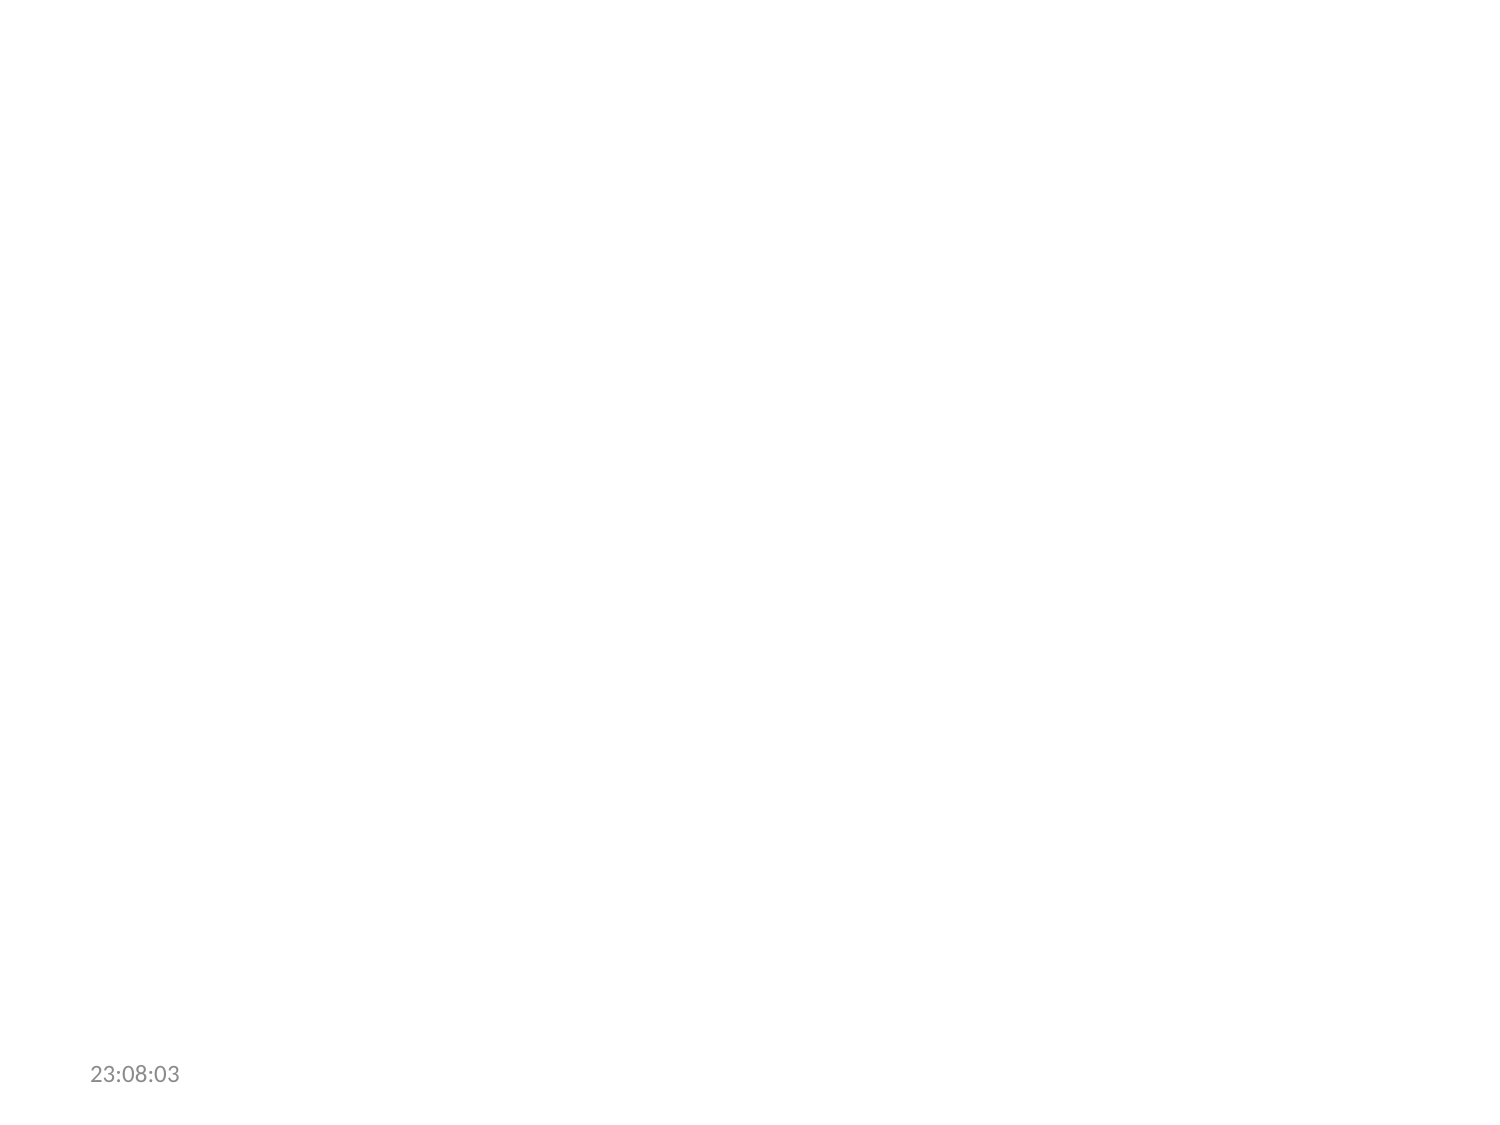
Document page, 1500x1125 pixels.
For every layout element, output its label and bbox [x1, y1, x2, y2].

slide_number [75, 1042, 425, 1103]
